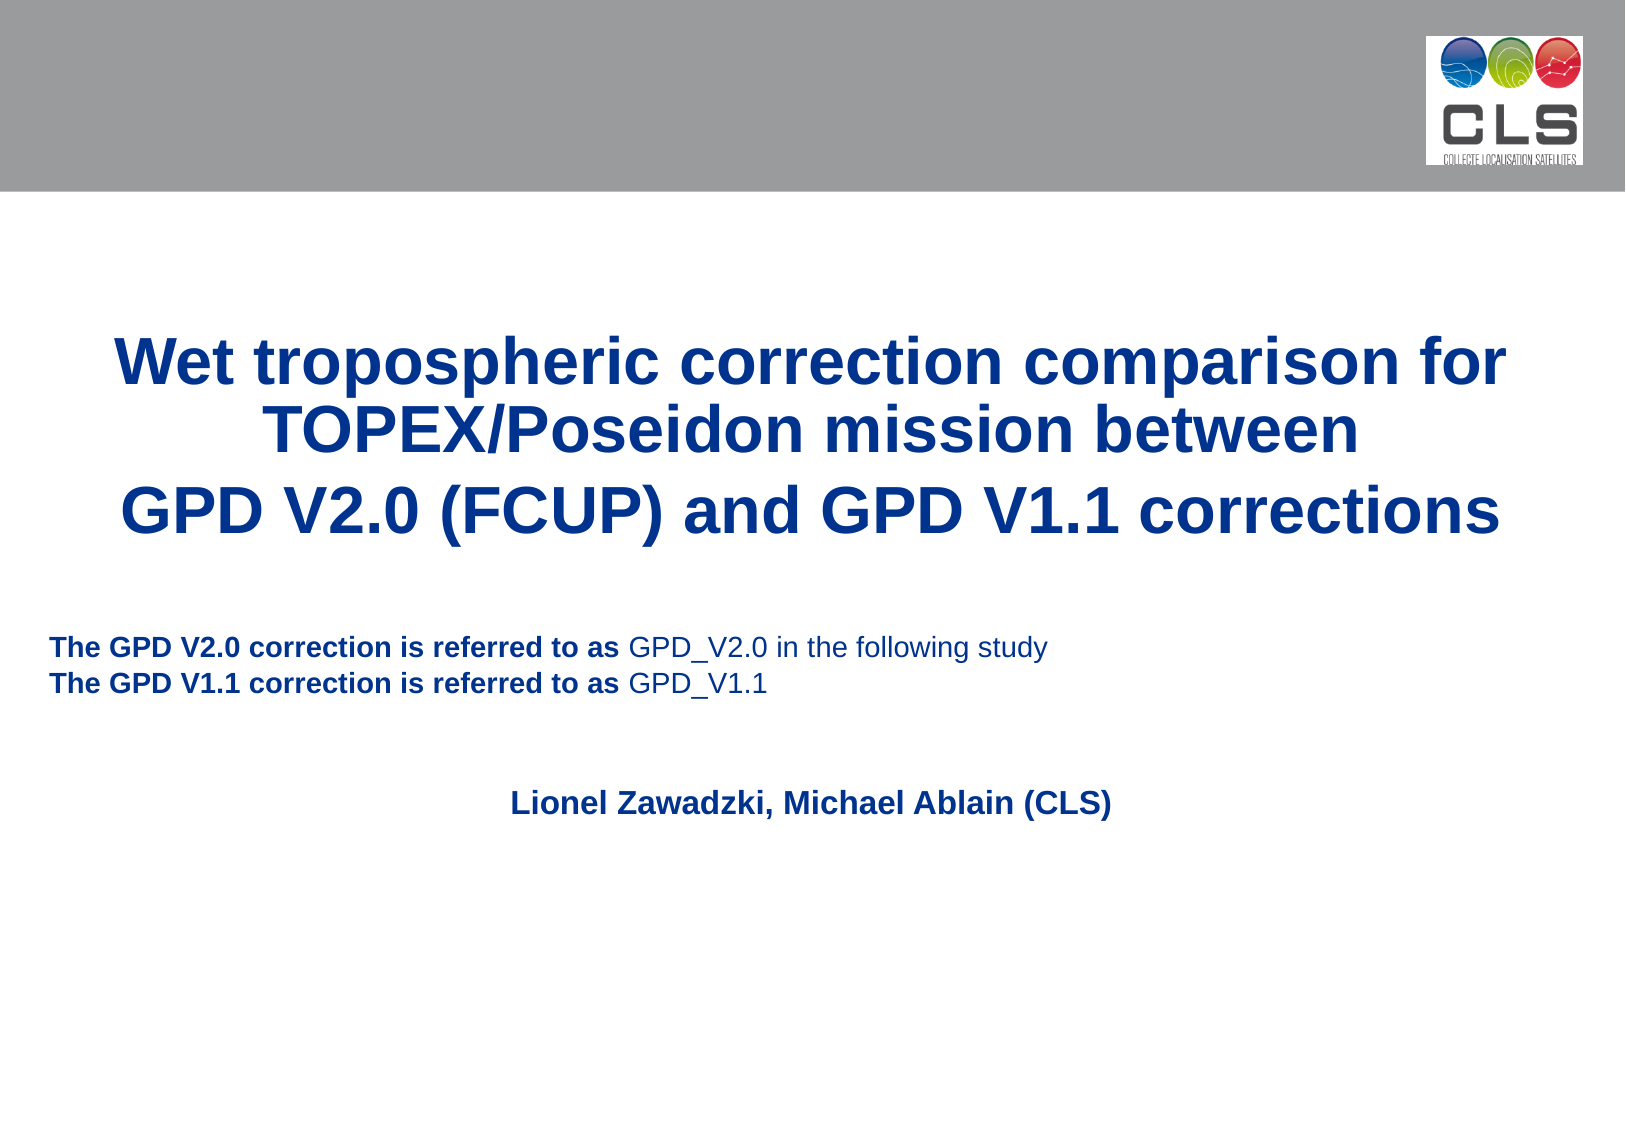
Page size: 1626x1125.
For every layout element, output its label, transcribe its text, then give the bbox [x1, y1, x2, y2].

text_box Wet tropospheric correction comparison for TOPEX/Poseidon mission between GPD V2.0 (FCUP) and GPD V1.1 corrections The GPD V2.0 correction is referred to as GPD_V2.0 in the following study The GPD V1.1 correction is referred to as GPD_V1.1 Lionel Zawadzki, Michael Ablain (CLS) [34, 322, 1589, 897]
picture [1426, 36, 1583, 165]
